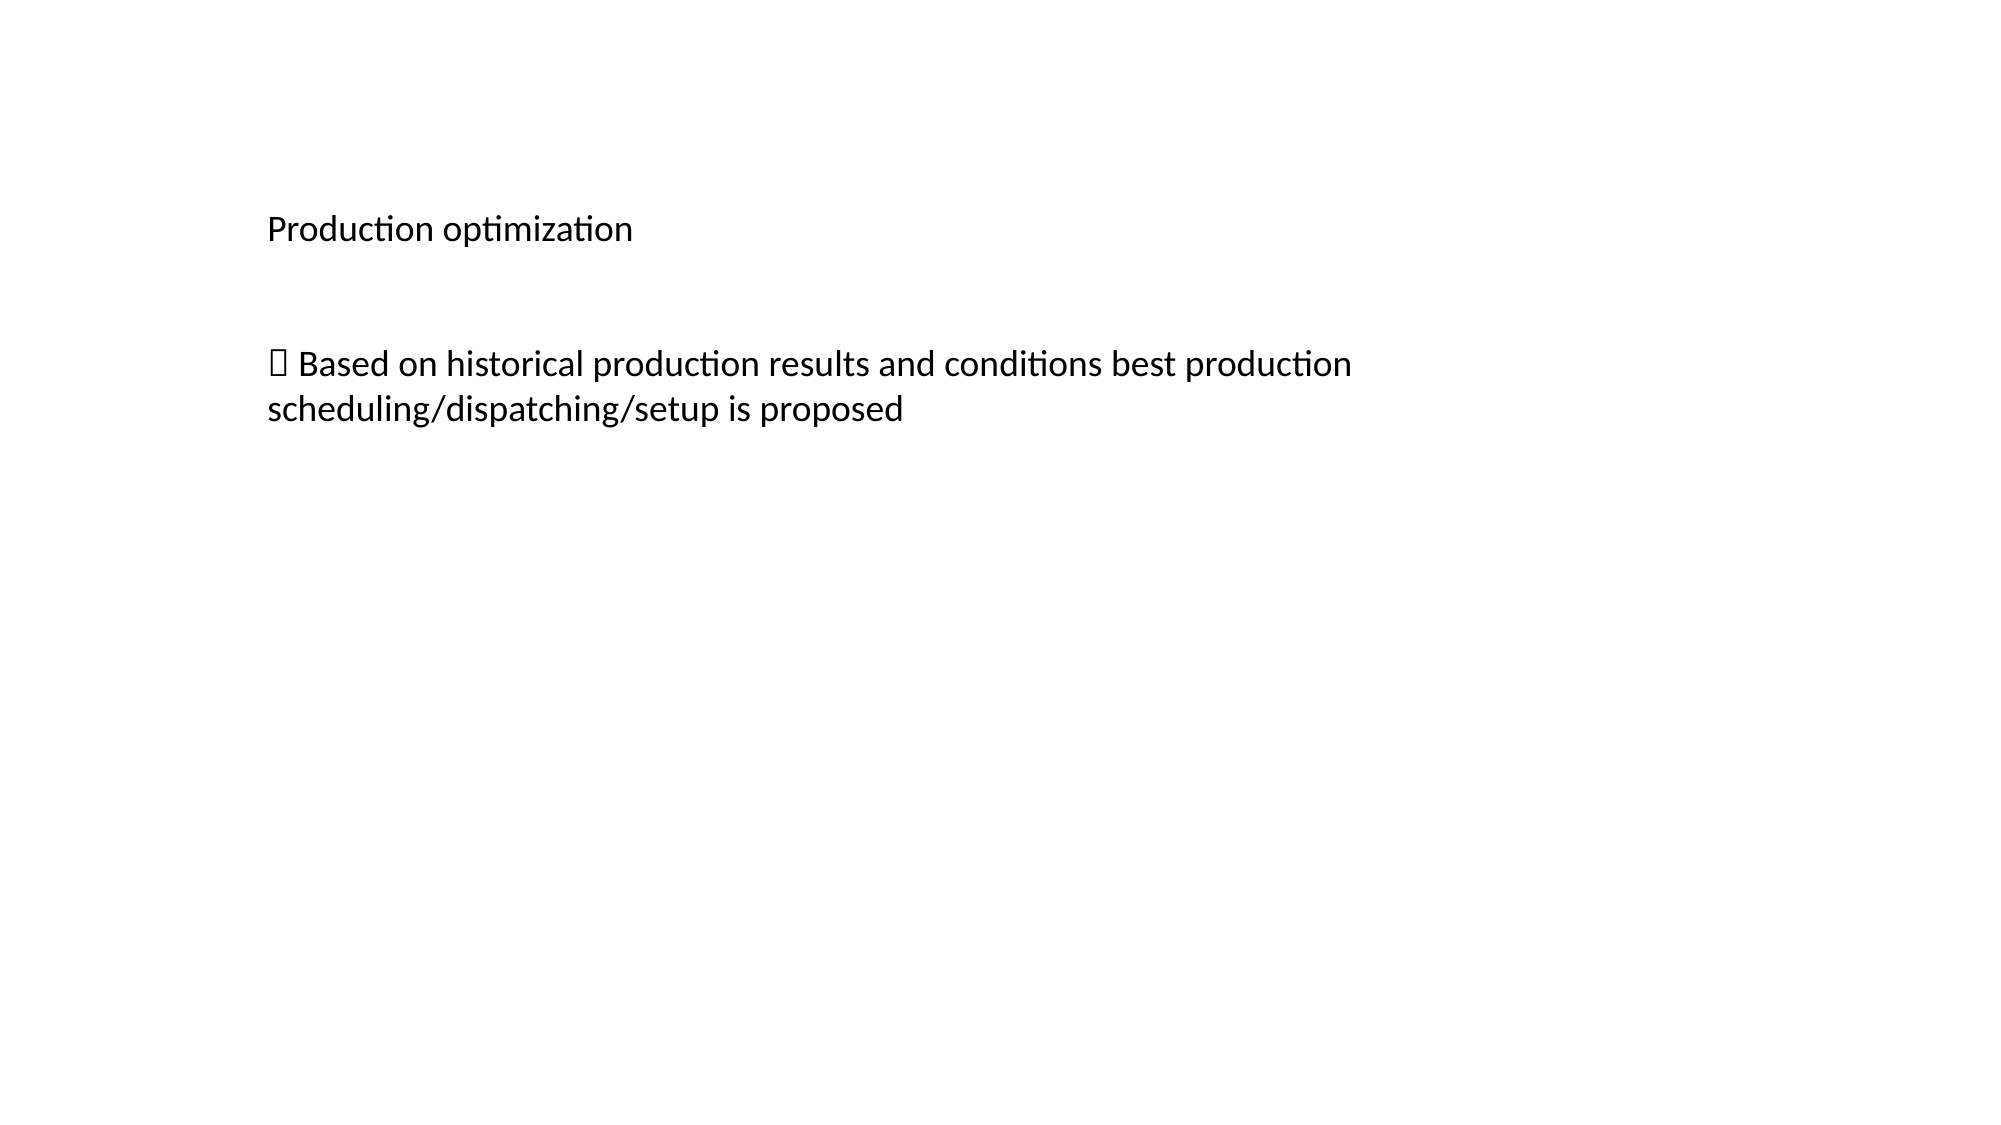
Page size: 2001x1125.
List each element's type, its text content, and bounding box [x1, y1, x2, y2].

text_box Production optimization  Based on historical production results and conditions best production scheduling/dispatching/setup is proposed [252, 196, 1384, 437]
